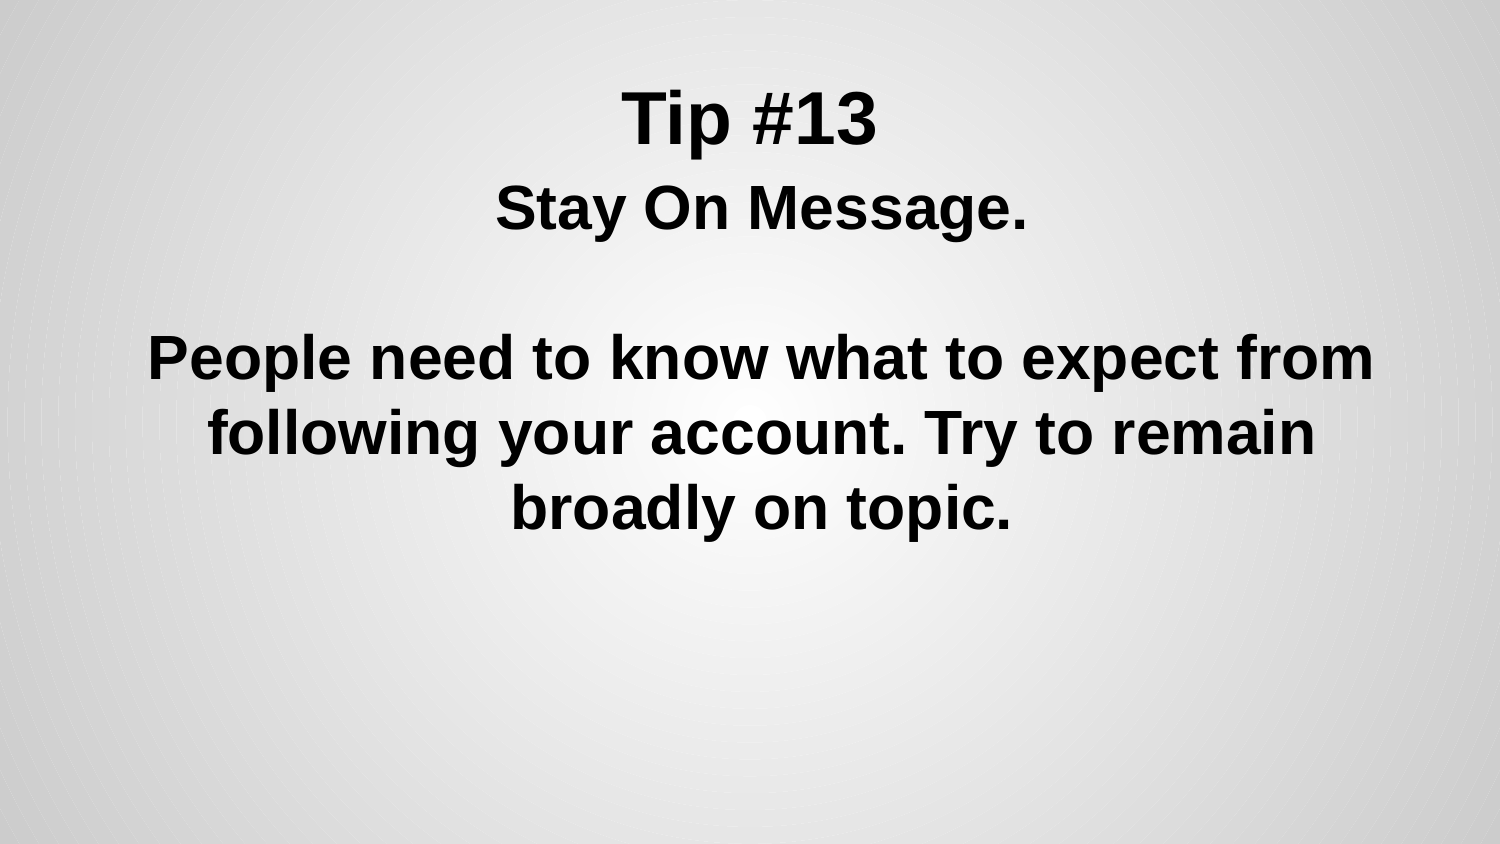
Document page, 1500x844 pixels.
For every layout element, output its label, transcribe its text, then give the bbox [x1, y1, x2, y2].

title Tip #13 [75, 33, 1425, 175]
list Stay On Message. People need to know what to expect from following your account. Try to remain broadly on topic. [87, 77, 1438, 689]
